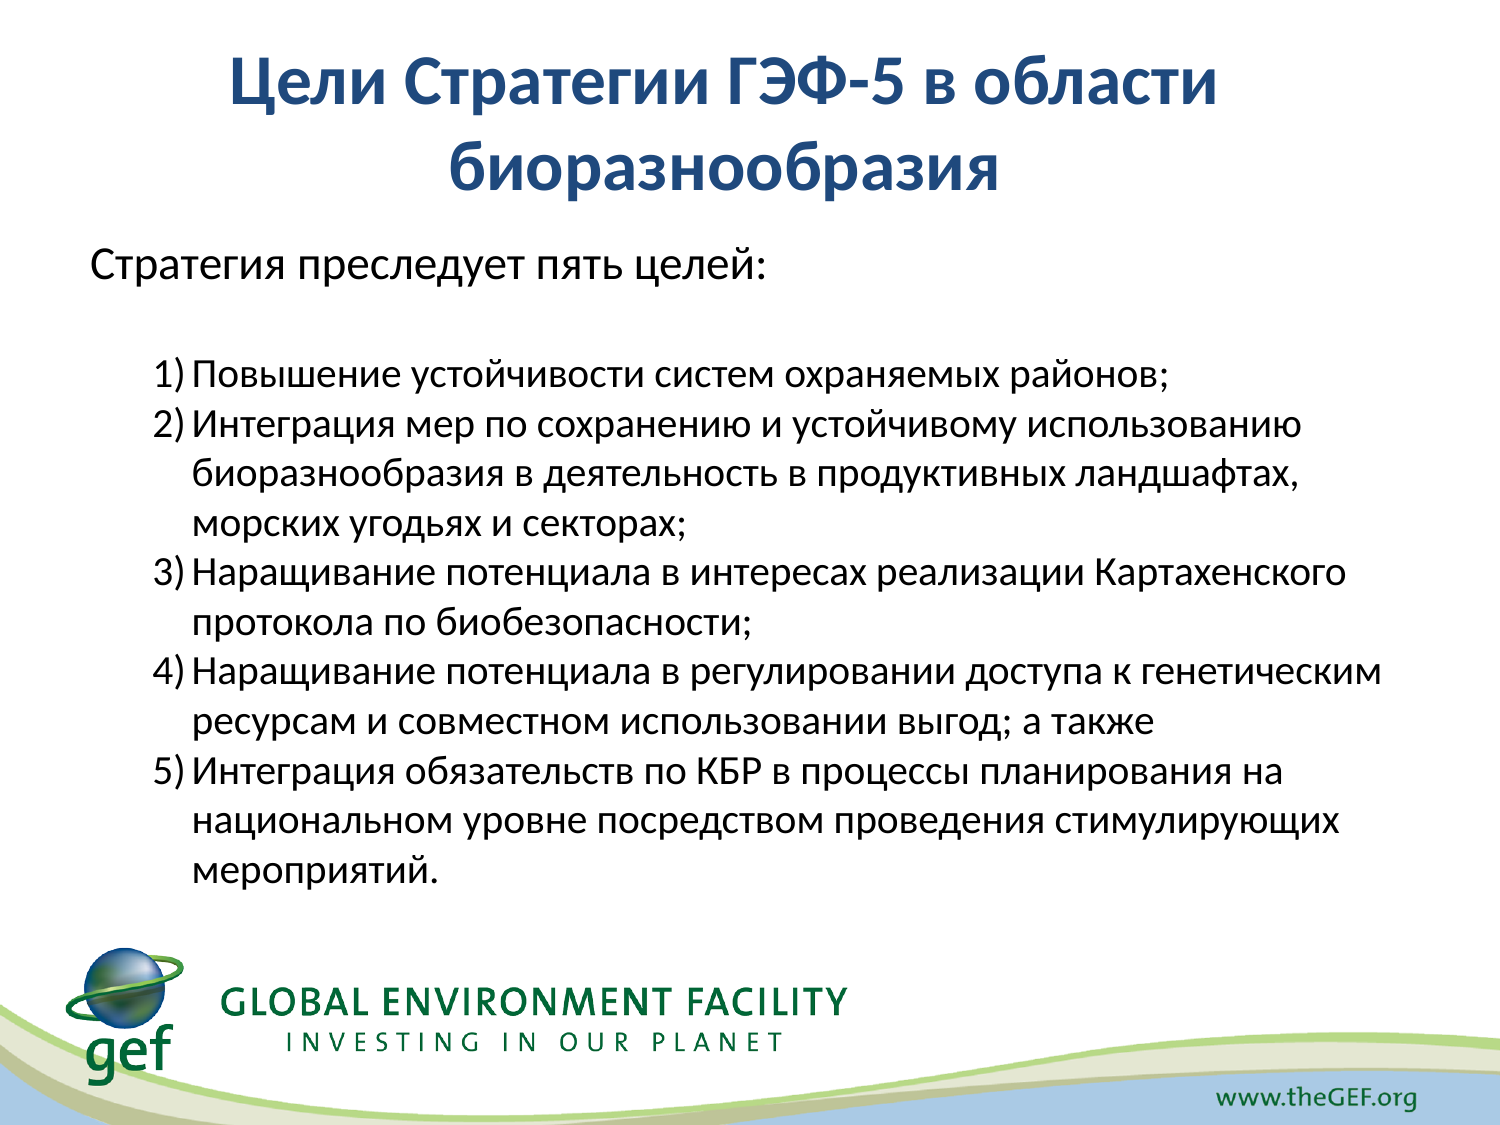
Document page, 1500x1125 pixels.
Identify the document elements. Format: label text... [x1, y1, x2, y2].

picture [0, 920, 1500, 1125]
list Стратегия преследует пять целей: Повышение устойчивости систем охраняемых районов; Интеграция мер по сохранению и устойчивому использованию биоразнообразия в деятельность в продуктивных ландшафтах, морских угодьях и секторах; Наращивание потенциала в интересах реализации Картахенского протокола по биобезопасности; Наращивание потенциала в регулировании доступа к генетическим ресурсам и совместном использовании выгод; а также Интеграция обязательств по КБР в процессы планирования на национальном уровне посредством проведения стимулирующих мероприятий. [74, 224, 1426, 938]
title Цели Стратегии ГЭФ-5 в области биоразнообразия [49, 24, 1401, 213]
